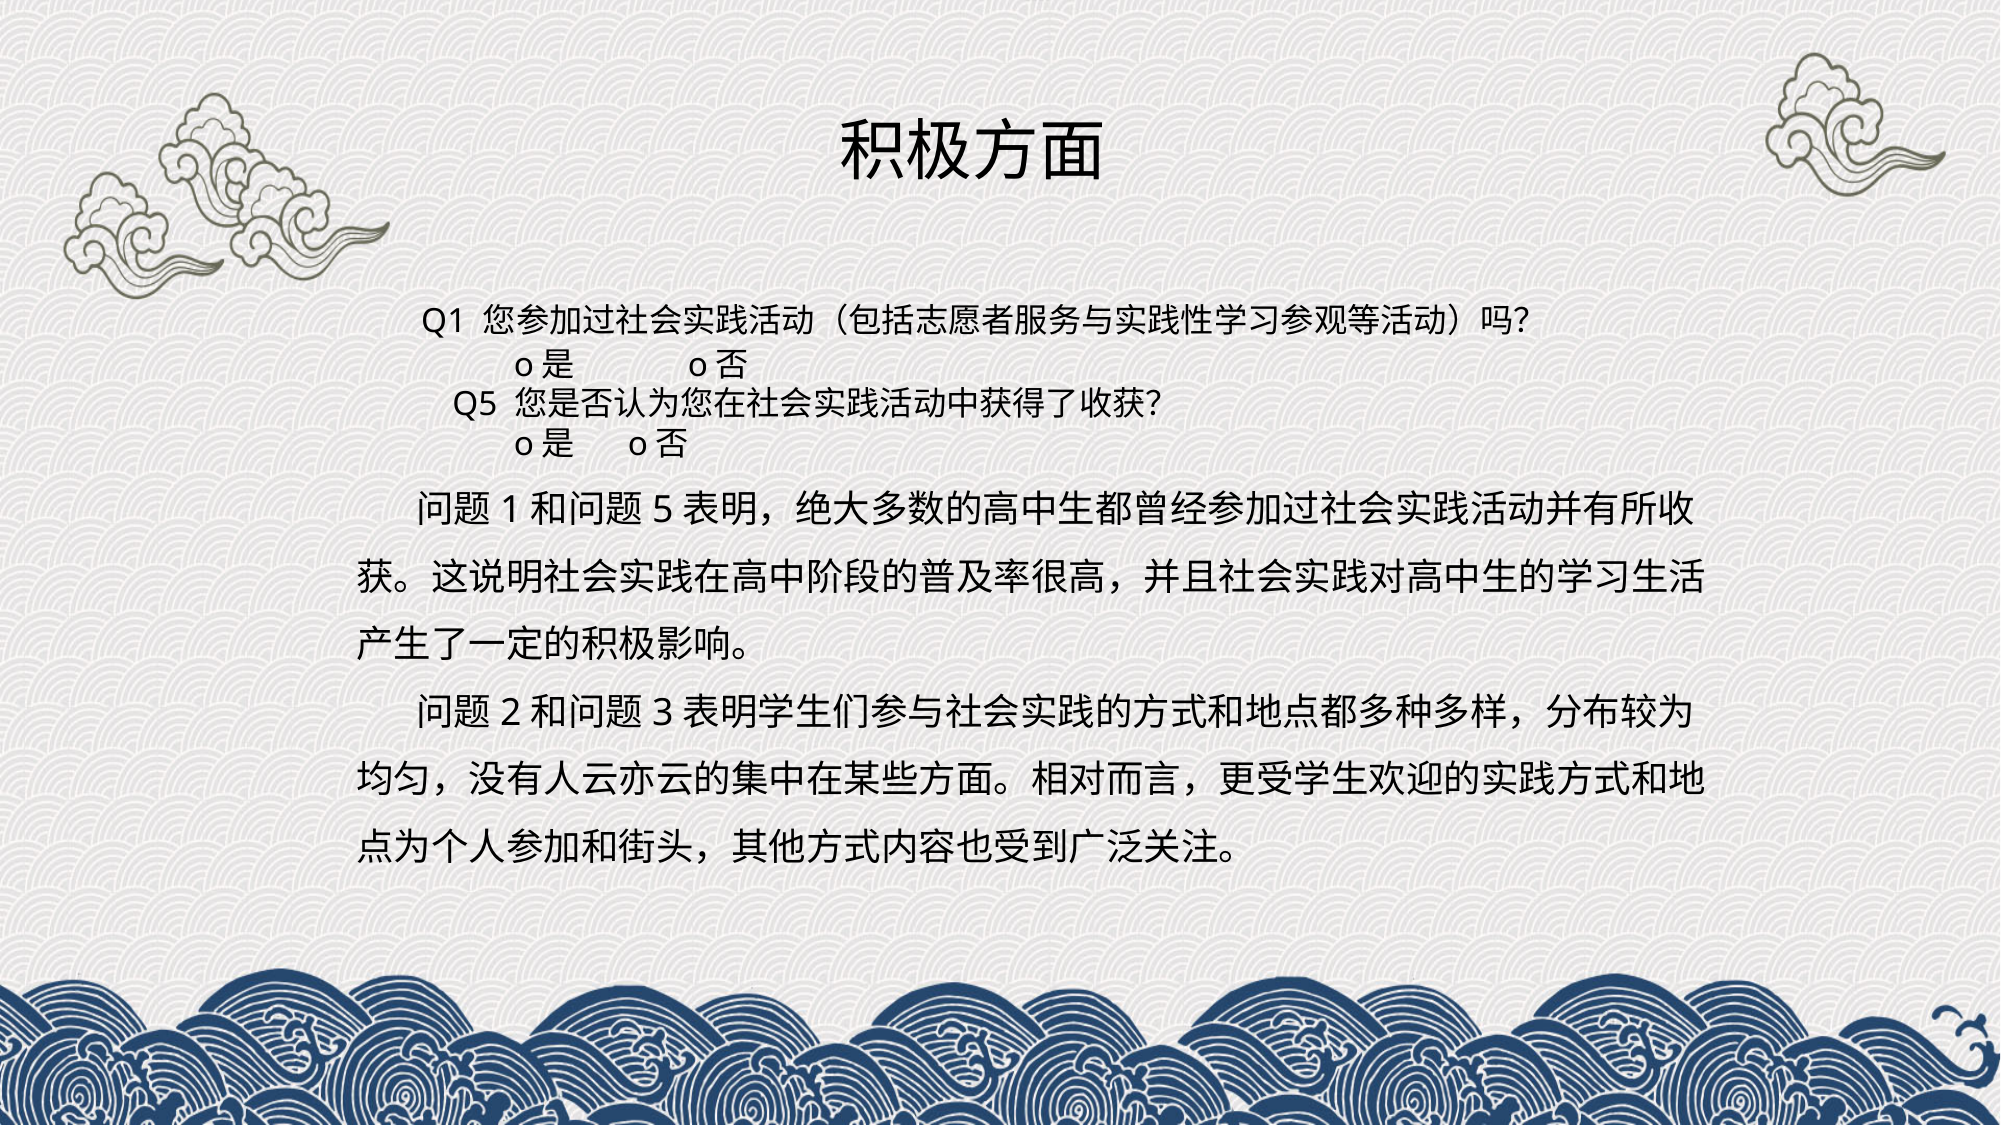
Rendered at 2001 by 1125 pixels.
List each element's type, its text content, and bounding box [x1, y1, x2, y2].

text_box 积极方面 [691, 100, 1254, 196]
picture [0, 0, 2001, 1125]
text_box Q1 您参加过社会实践活动（包括志愿者服务与实践性学习参观等活动）吗？ o是 o否 Q5 您是否认为您在社会实践活动中获得了收获？ o是 o否 问题1和问题5表明，绝大多数的高中生都曾经参加过社会实践活动并有所收获。这说明社会实践在高中阶段的普及率很高，并且社会实践对高中生的学习生活产生了一定的积极影响。 问题2和问题3表明学生们参与社会实践的方式和地点都多种多样，分布较为均匀，没有人云亦云的集中在某些方面。相对而言，更受学生欢迎的实践方式和地点为个人参加和街头，其他方式内容也受到广泛关注。 [341, 275, 1739, 875]
